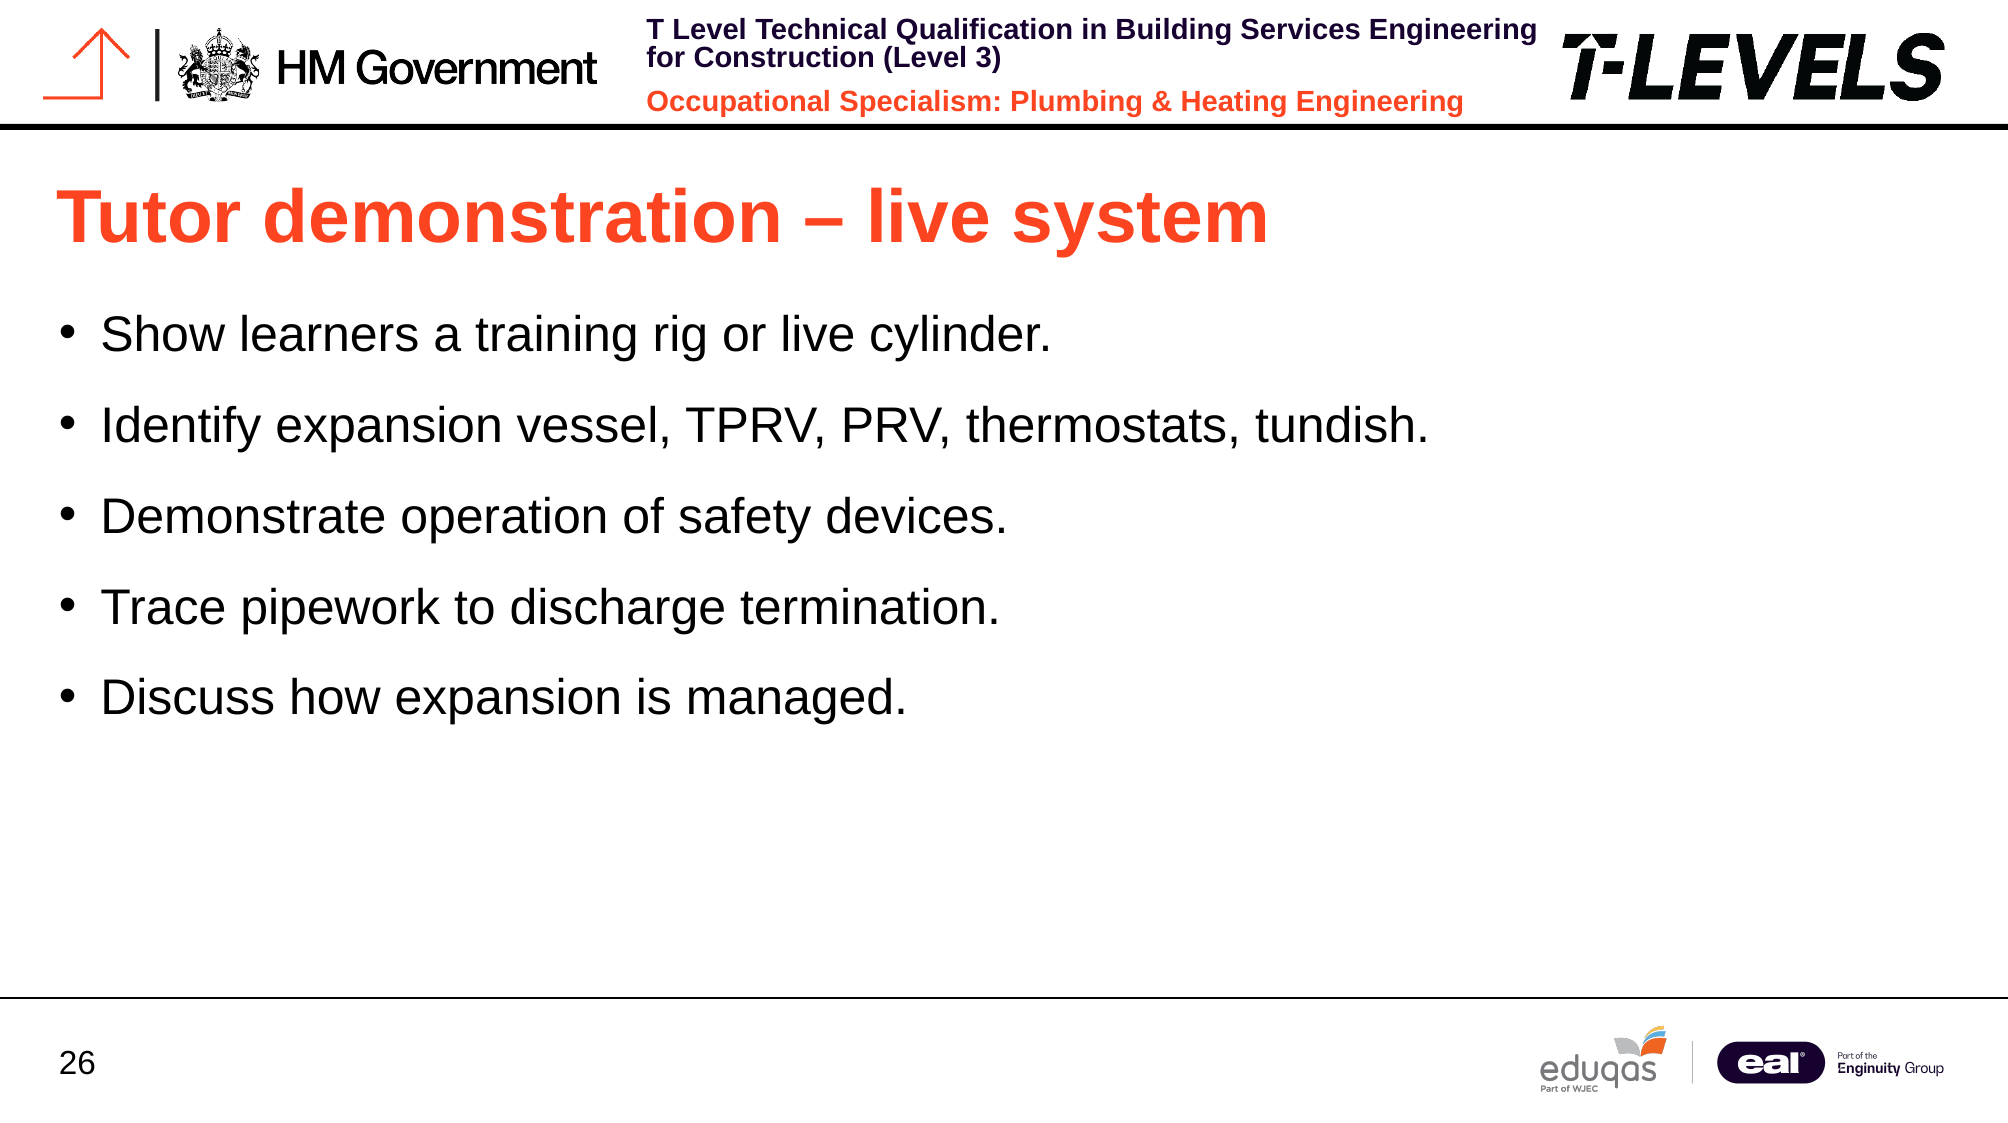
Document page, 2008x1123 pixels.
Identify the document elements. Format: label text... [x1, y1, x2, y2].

list Show learners a training rig or live cylinder. Identify expansion vessel, TPRV, PRV, thermostats, tundish. Demonstrate operation of safety devices. Trace pipework to discharge termination. Discuss how expansion is managed. [59, 295, 1949, 975]
title Tutor demonstration – live system [41, 111, 1949, 314]
picture [155, 28, 597, 102]
picture [38, 27, 136, 100]
picture [1543, 25, 1964, 108]
picture [1535, 1021, 1949, 1097]
